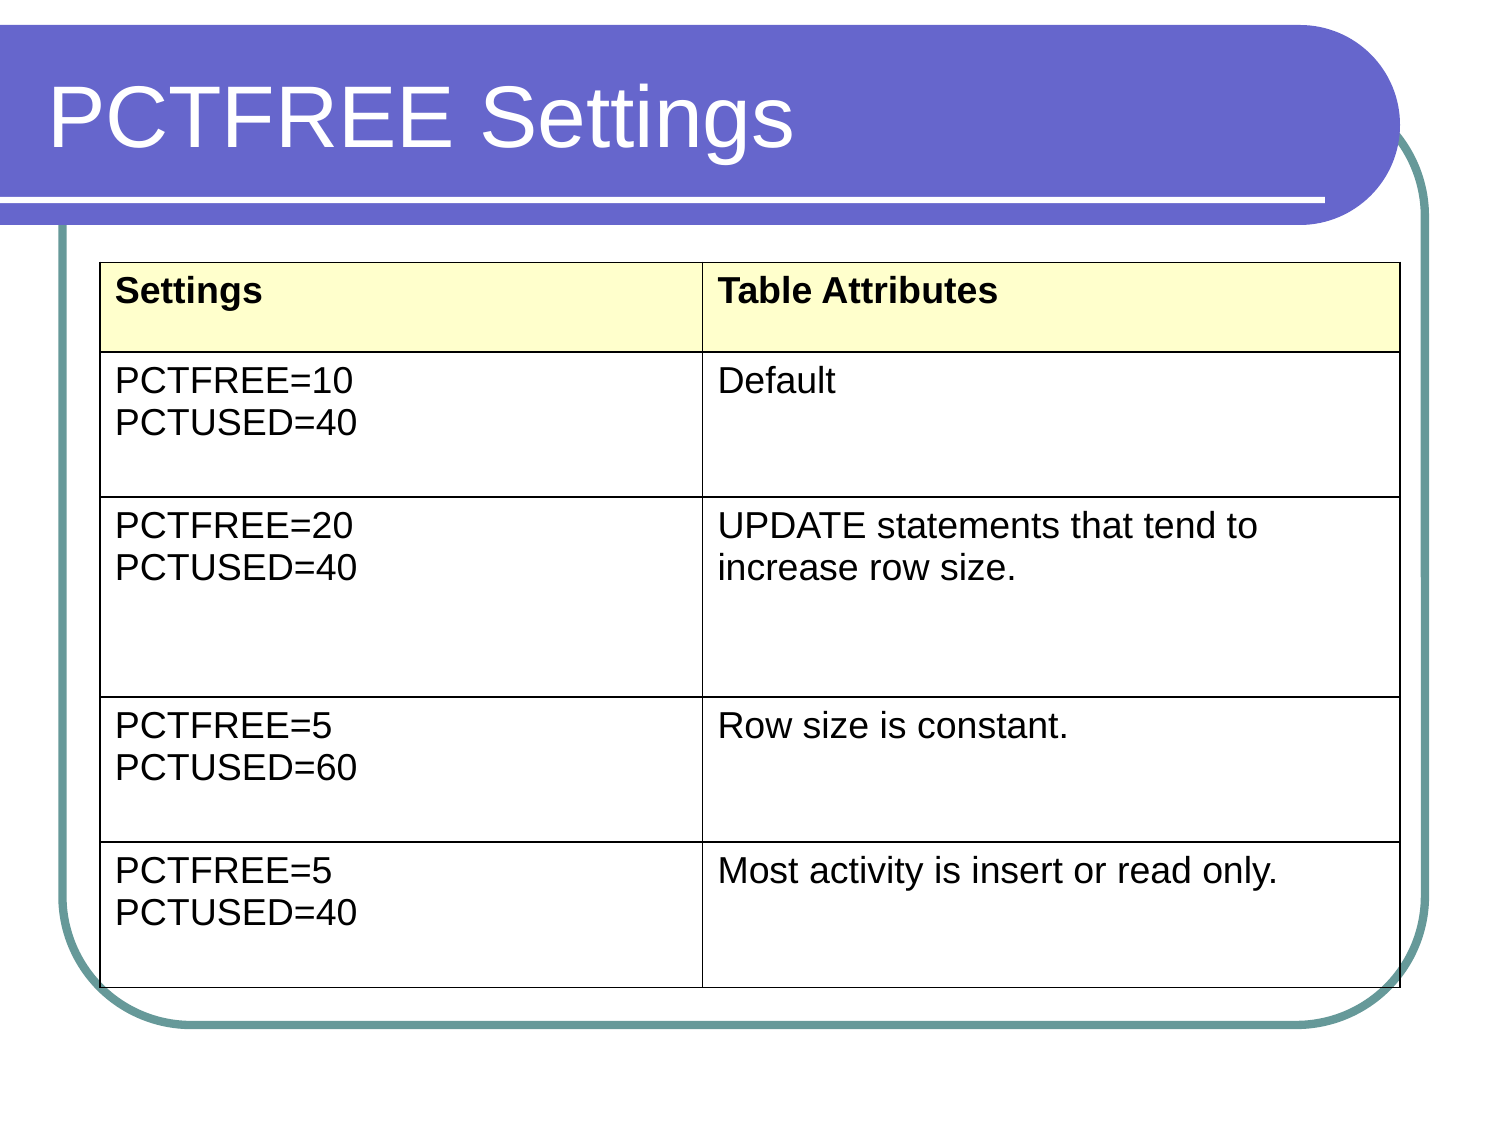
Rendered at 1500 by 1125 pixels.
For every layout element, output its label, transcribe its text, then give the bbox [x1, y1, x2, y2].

table_cell PCTFREE=5 PCTUSED=40 [101, 843, 702, 987]
table_header Settings [101, 263, 702, 351]
table_cell Row size is constant. [703, 698, 1399, 841]
table_cell PCTFREE=5 PCTUSED=60 [101, 698, 702, 841]
table_cell PCTFREE=20 PCTUSED=40 [101, 498, 702, 696]
table_header Table Attributes [703, 263, 1399, 351]
table_cell Most activity is insert or read only. [703, 843, 1399, 987]
table_cell Default [703, 353, 1399, 496]
table_cell UPDATE statements that tend to increase row size. [703, 498, 1399, 696]
title PCTFREE Settings [31, 37, 1348, 188]
table_cell PCTFREE=10 PCTUSED=40 [101, 353, 702, 496]
